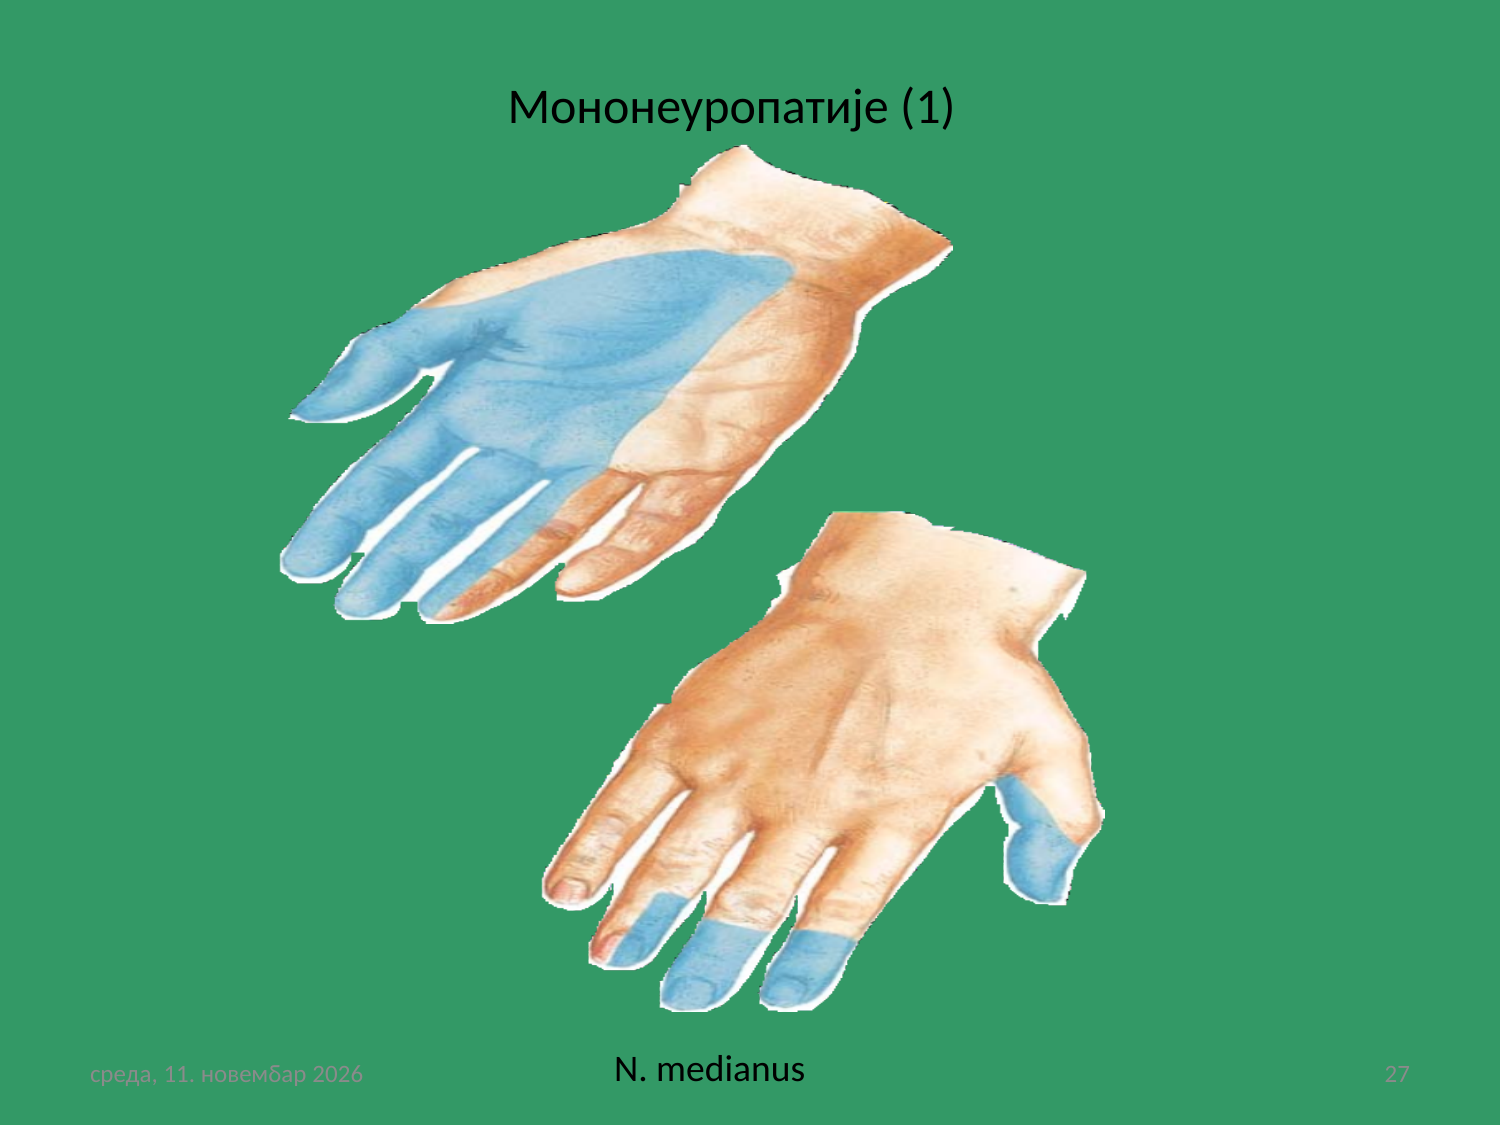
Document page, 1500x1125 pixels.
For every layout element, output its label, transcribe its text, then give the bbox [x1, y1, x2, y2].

text_box Мононеуропатије (1) [492, 66, 971, 140]
slide_number субота, 30. јануар 2021 [75, 1042, 425, 1103]
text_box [277, 141, 1105, 1012]
slide_number 27 [1074, 1042, 1425, 1103]
text_box N. medianus [599, 1036, 821, 1097]
